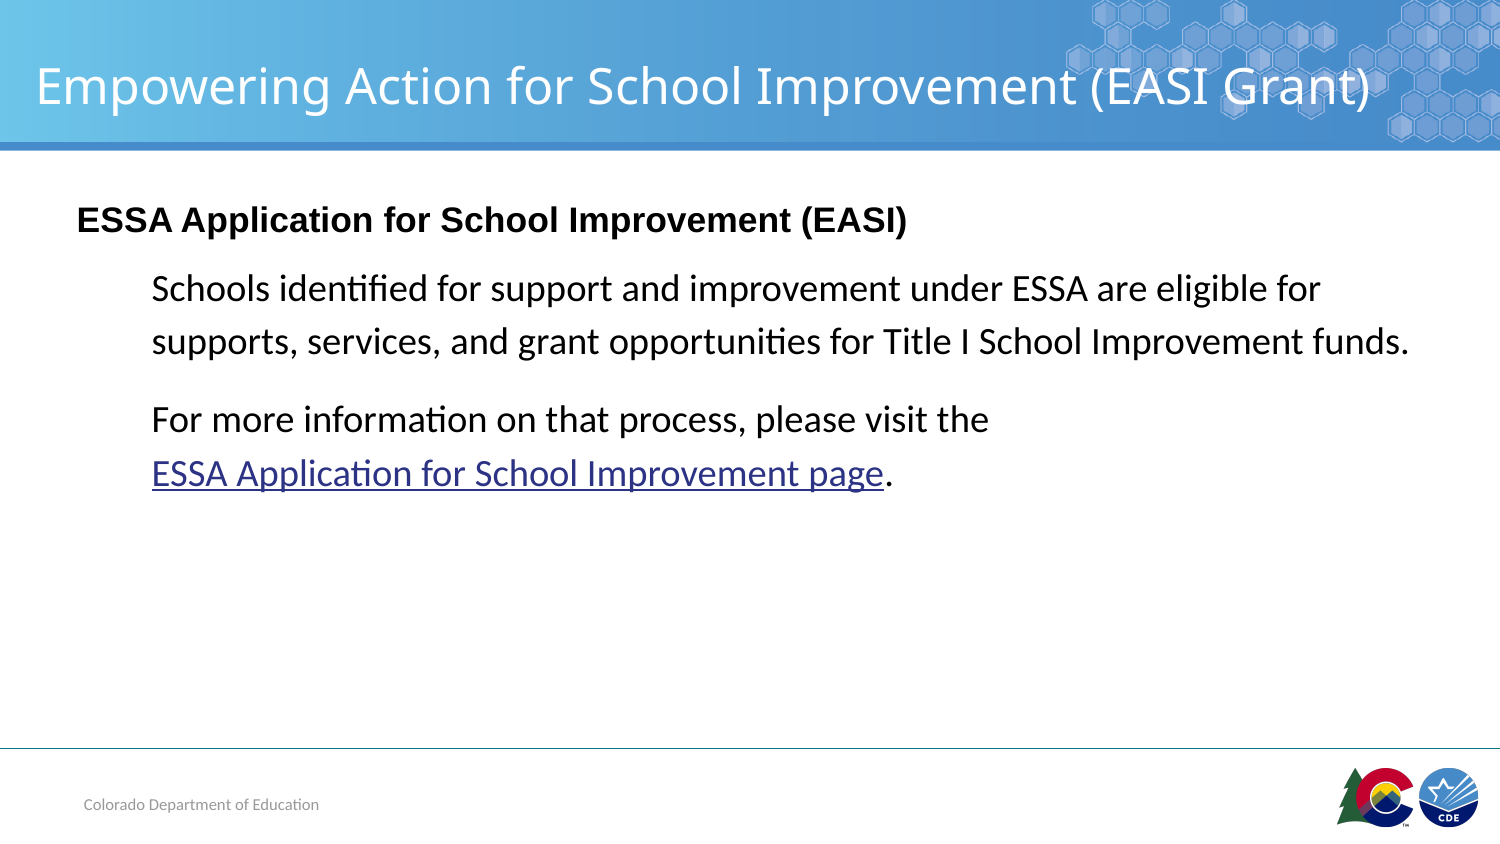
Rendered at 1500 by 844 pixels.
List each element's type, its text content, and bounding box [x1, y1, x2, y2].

title Empowering Action for School Improvement (EASI Grant) [34, 37, 1433, 132]
list ESSA Application for School Improvement (EASI) Schools identified for support and improvement under ESSA are eligible for supports, services, and grant opportunities for Title I School Improvement funds. For more information on that process, please visit the ESSA Application for School Improvement page. [76, 186, 1475, 710]
picture [0, 0, 1500, 151]
picture [1336, 767, 1479, 828]
